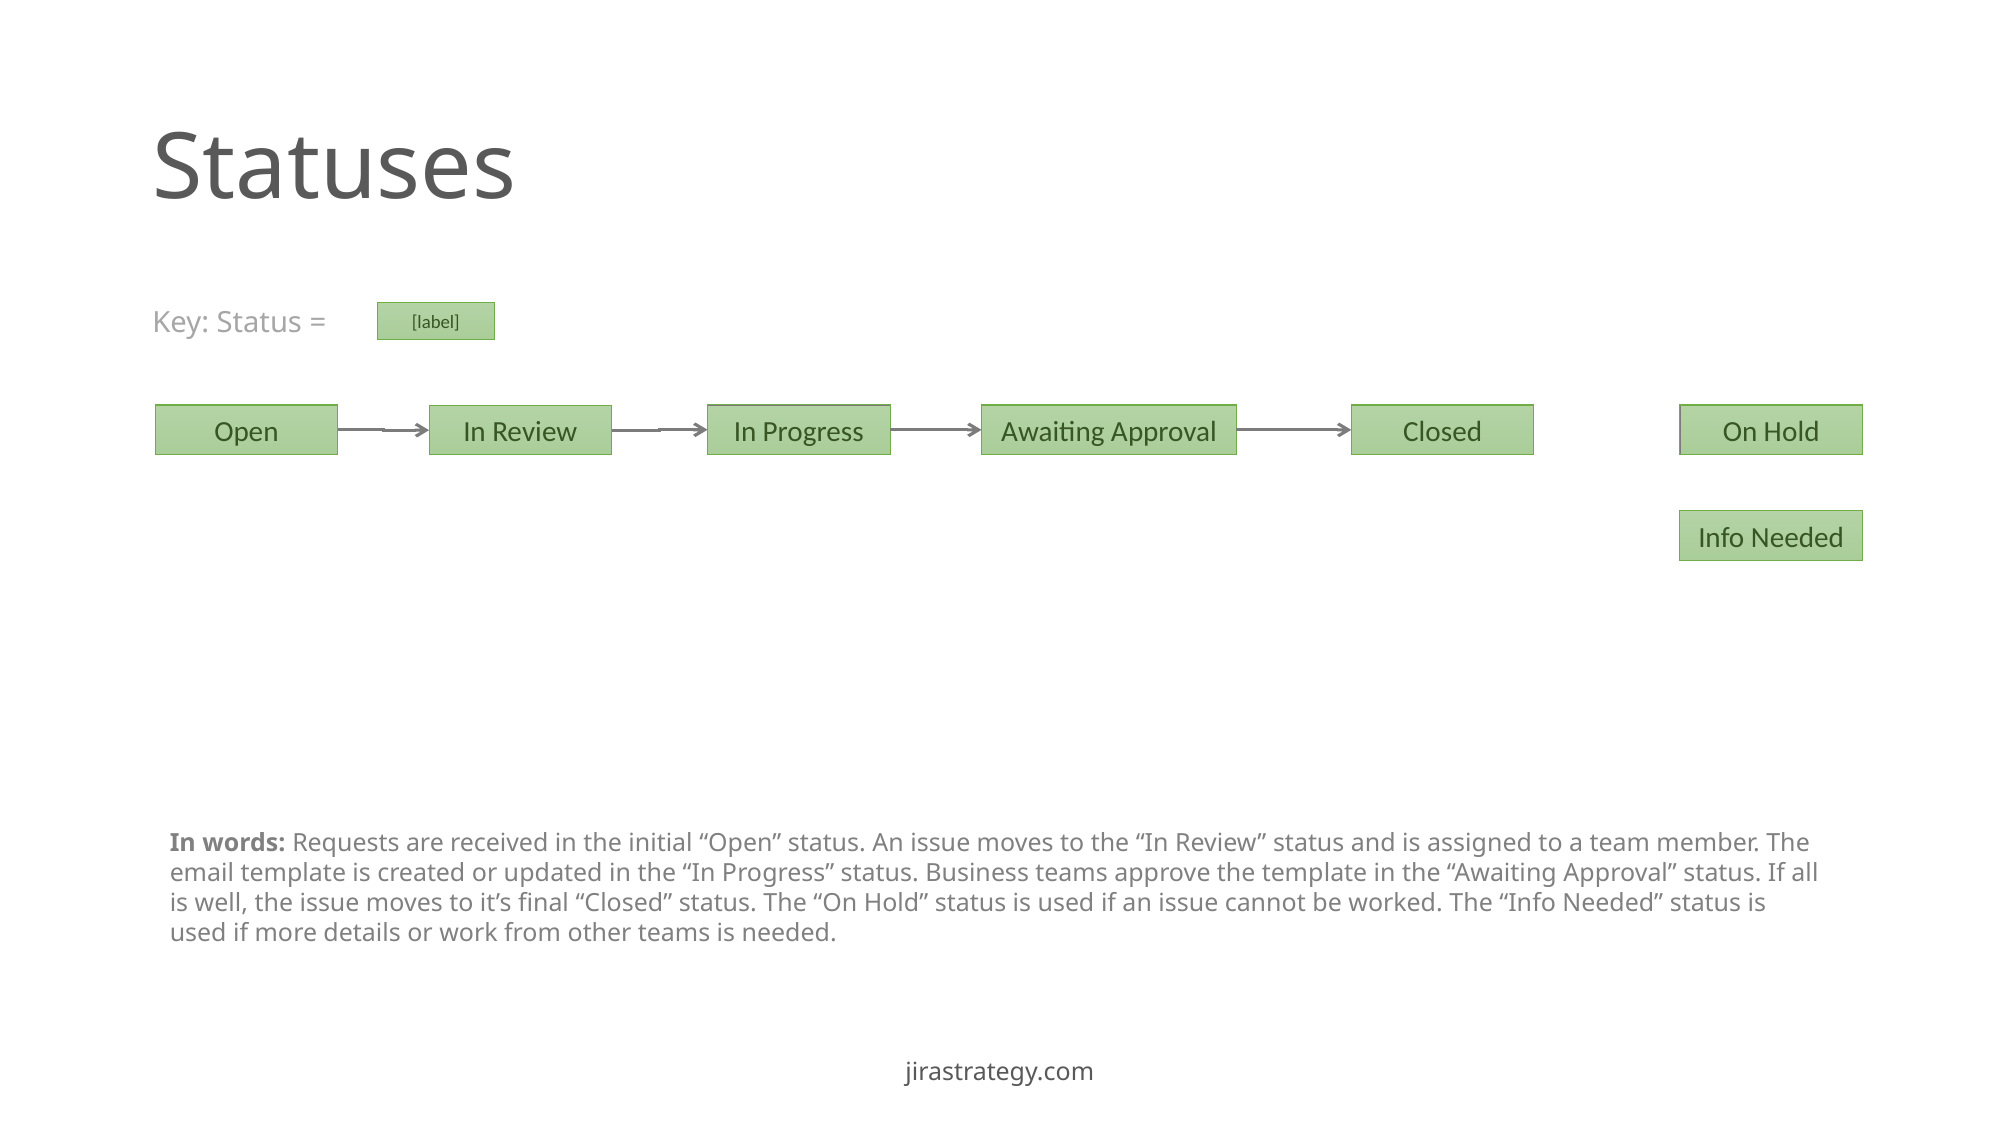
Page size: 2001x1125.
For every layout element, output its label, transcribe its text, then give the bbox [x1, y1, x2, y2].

title Statuses [137, 59, 1863, 278]
text_box Closed [1351, 404, 1534, 455]
footer jirastrategy.com [662, 1042, 1338, 1103]
text_box In Review [429, 405, 612, 455]
text_box Open [155, 404, 338, 455]
text_box Info Needed [1679, 510, 1863, 561]
text_box Awaiting Approval [981, 404, 1237, 455]
text_box In Progress [707, 404, 891, 455]
text_box In words: Requests are received in the initial “Open” status. An issue moves to the “In Review” status and is assigned to a team member. The email template is created or updated in the “In Progress” status. Business teams approve the template in the “Awaiting Approval” status. If all is well, the issue moves to it’s final “Closed” status. The “On Hold” status is used if an issue cannot be worked. The “Info Needed” status is used if more details or work from other teams is needed. [155, 819, 1845, 984]
list Key: Status = [137, 299, 1863, 1014]
text_box On Hold [1679, 404, 1863, 455]
text_box [label] [377, 302, 495, 340]
